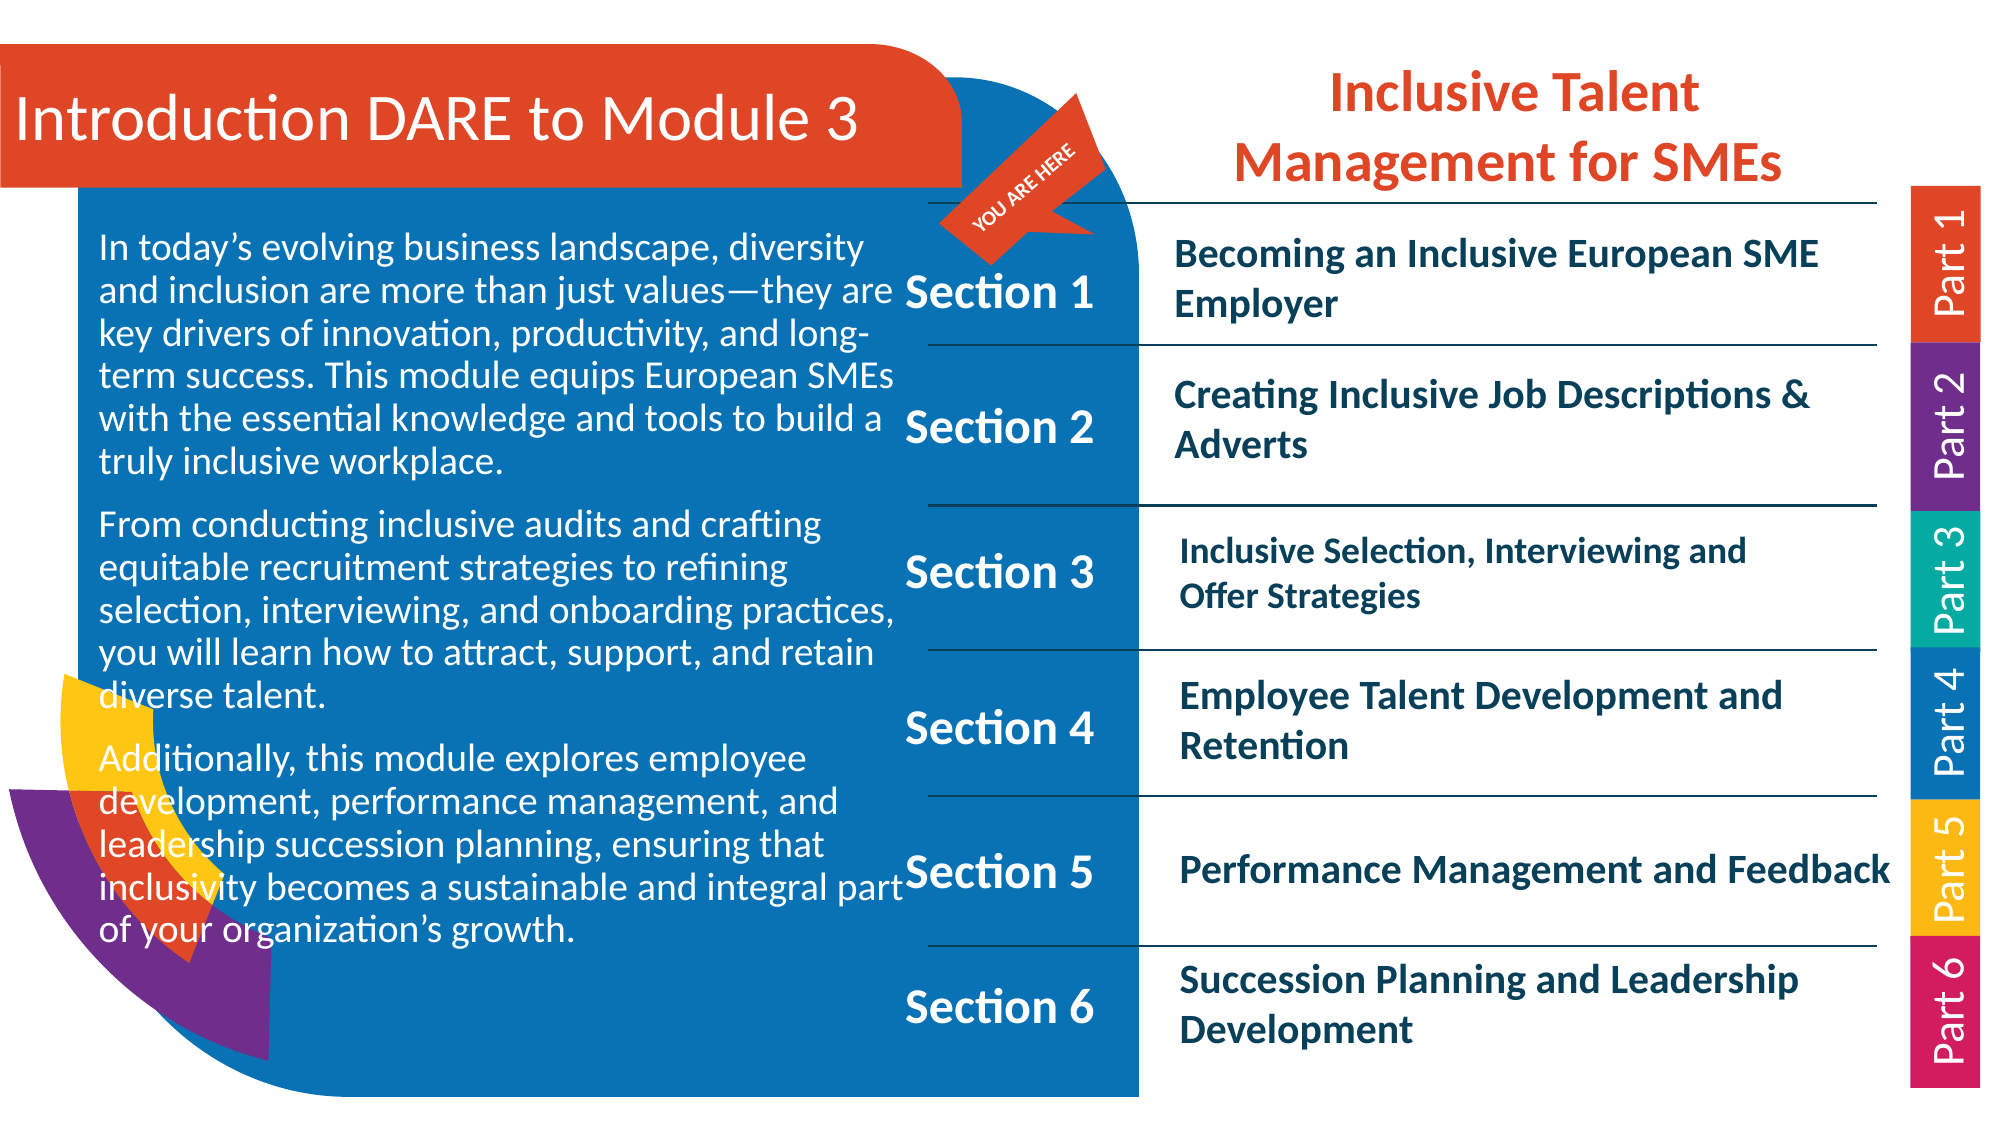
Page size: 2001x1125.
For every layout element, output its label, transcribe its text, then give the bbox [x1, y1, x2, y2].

text_box Section 3 [848, 516, 1152, 630]
text_box Becoming an Inclusive European SME Employer [1159, 219, 1910, 333]
text_box Inclusive Talent Management for SMEs [1159, 45, 1871, 201]
text_box Part 6 [1910, 935, 1981, 1088]
text_box Part 4 [1910, 647, 1981, 799]
text_box Performance Management and Feedback [1164, 809, 1910, 923]
text_box Part 1 [1910, 185, 1981, 342]
text_box Section 4 [848, 671, 1152, 785]
text_box Section 6 [848, 950, 1152, 1064]
list Creating Inclusive Job Descriptions & Adverts [1159, 360, 1893, 474]
text_box Inclusive Selection, Interviewing and Offer Strategies [1164, 518, 1818, 624]
text_box Section 2 [848, 371, 1152, 485]
text_box Section 5 [848, 815, 1152, 929]
text_box Part 3 [1910, 511, 1981, 647]
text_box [948, 139, 1141, 259]
text_box Employee Talent Development and Retention [1164, 661, 1910, 775]
text_box Part 2 [1910, 342, 1981, 511]
text_box Section 1 [848, 235, 1152, 349]
text_box Part 5 [1910, 799, 1981, 935]
list In today’s evolving business landscape, diversity and inclusion are more than just values—they are key drivers of innovation, productivity, and long-term success. This module equips European SMEs with the essential knowledge and tools to build a truly inclusive workplace. From conducting inclusive audits and crafting equitable recruitment strategies to refining selection, interviewing, and onboarding practices, you will learn how to attract, support, and retain diverse talent. Additionally, this module explores employee development, performance management, and leadership succession planning, ensuring that inclusivity becomes a sustainable and integral part of your organization’s growth. [84, 219, 936, 1044]
list Introduction DARE to Module 3 [0, 59, 911, 178]
text_box Succession Planning and Leadership Development [1164, 944, 1910, 1058]
